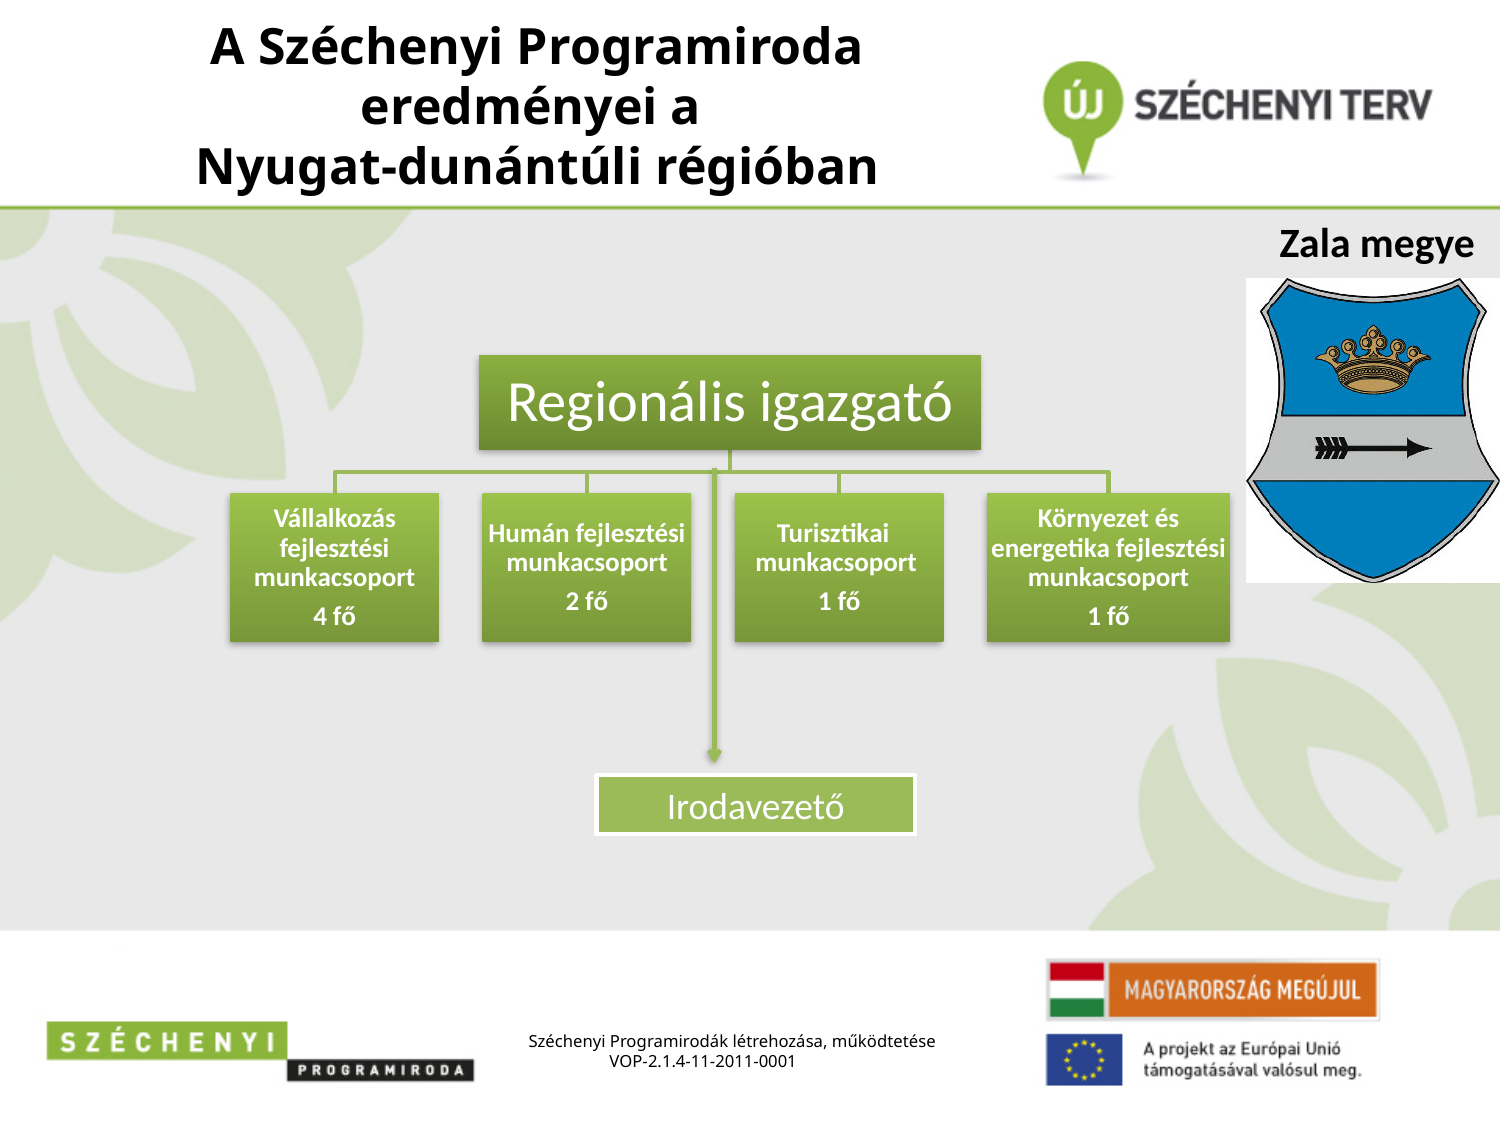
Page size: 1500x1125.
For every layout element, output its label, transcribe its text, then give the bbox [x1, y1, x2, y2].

title A Széchenyi Programiroda eredményei a Nyugat-dunántúli régióban [41, 0, 1034, 209]
picture [0, 0, 1500, 1125]
text_box Zala megye [1254, 208, 1500, 273]
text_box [229, 125, 1231, 873]
text_box Széchenyi Programirodák létrehozása, működtetése VOP-2.1.4-11-2011-0001 [513, 1023, 999, 1124]
